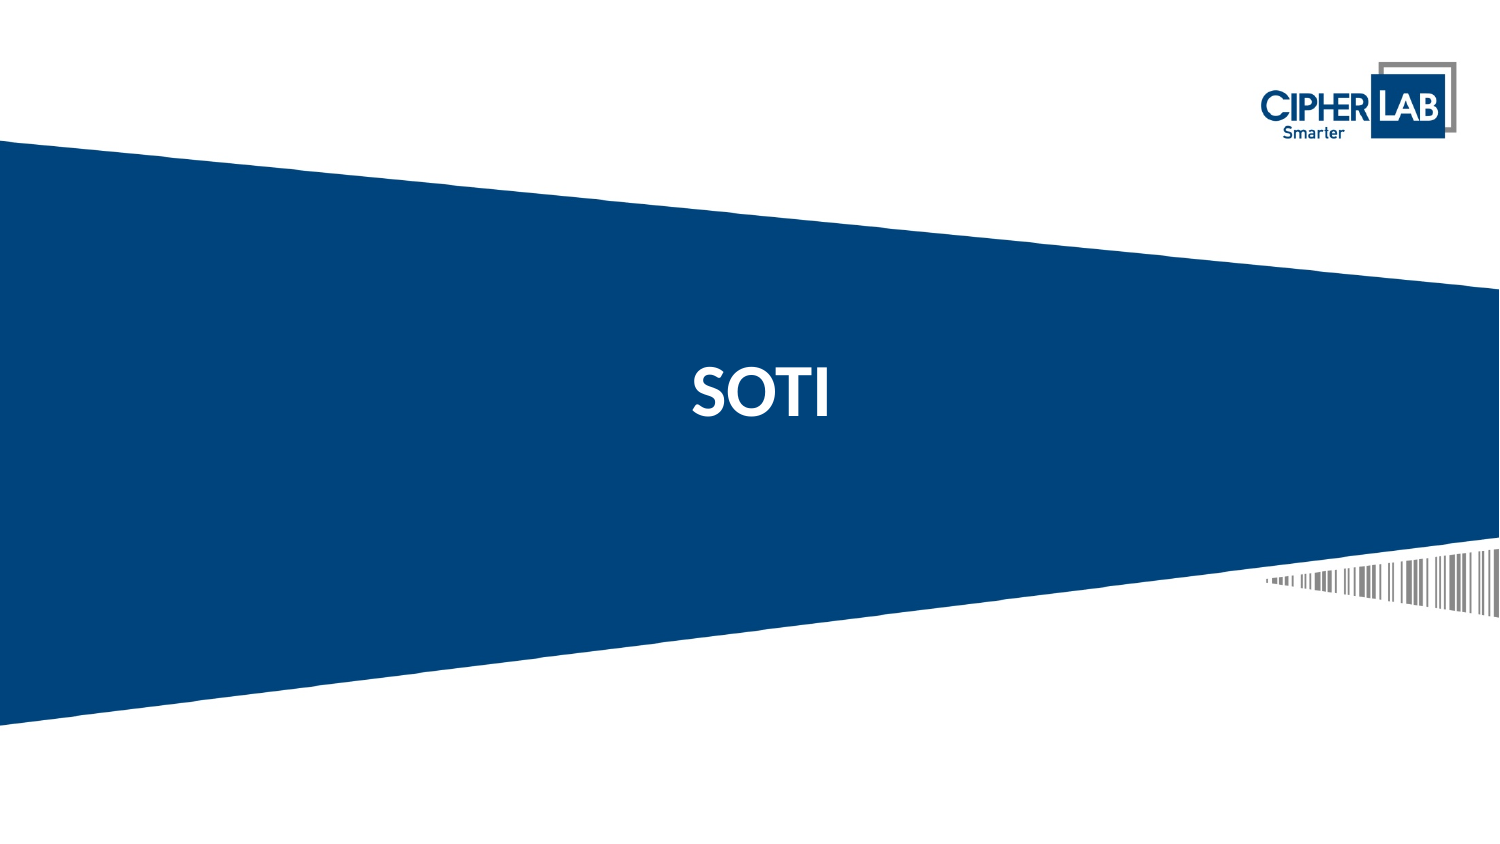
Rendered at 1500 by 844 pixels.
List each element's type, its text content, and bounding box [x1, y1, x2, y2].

list SOTI [123, 327, 1400, 446]
picture [0, 0, 1499, 844]
